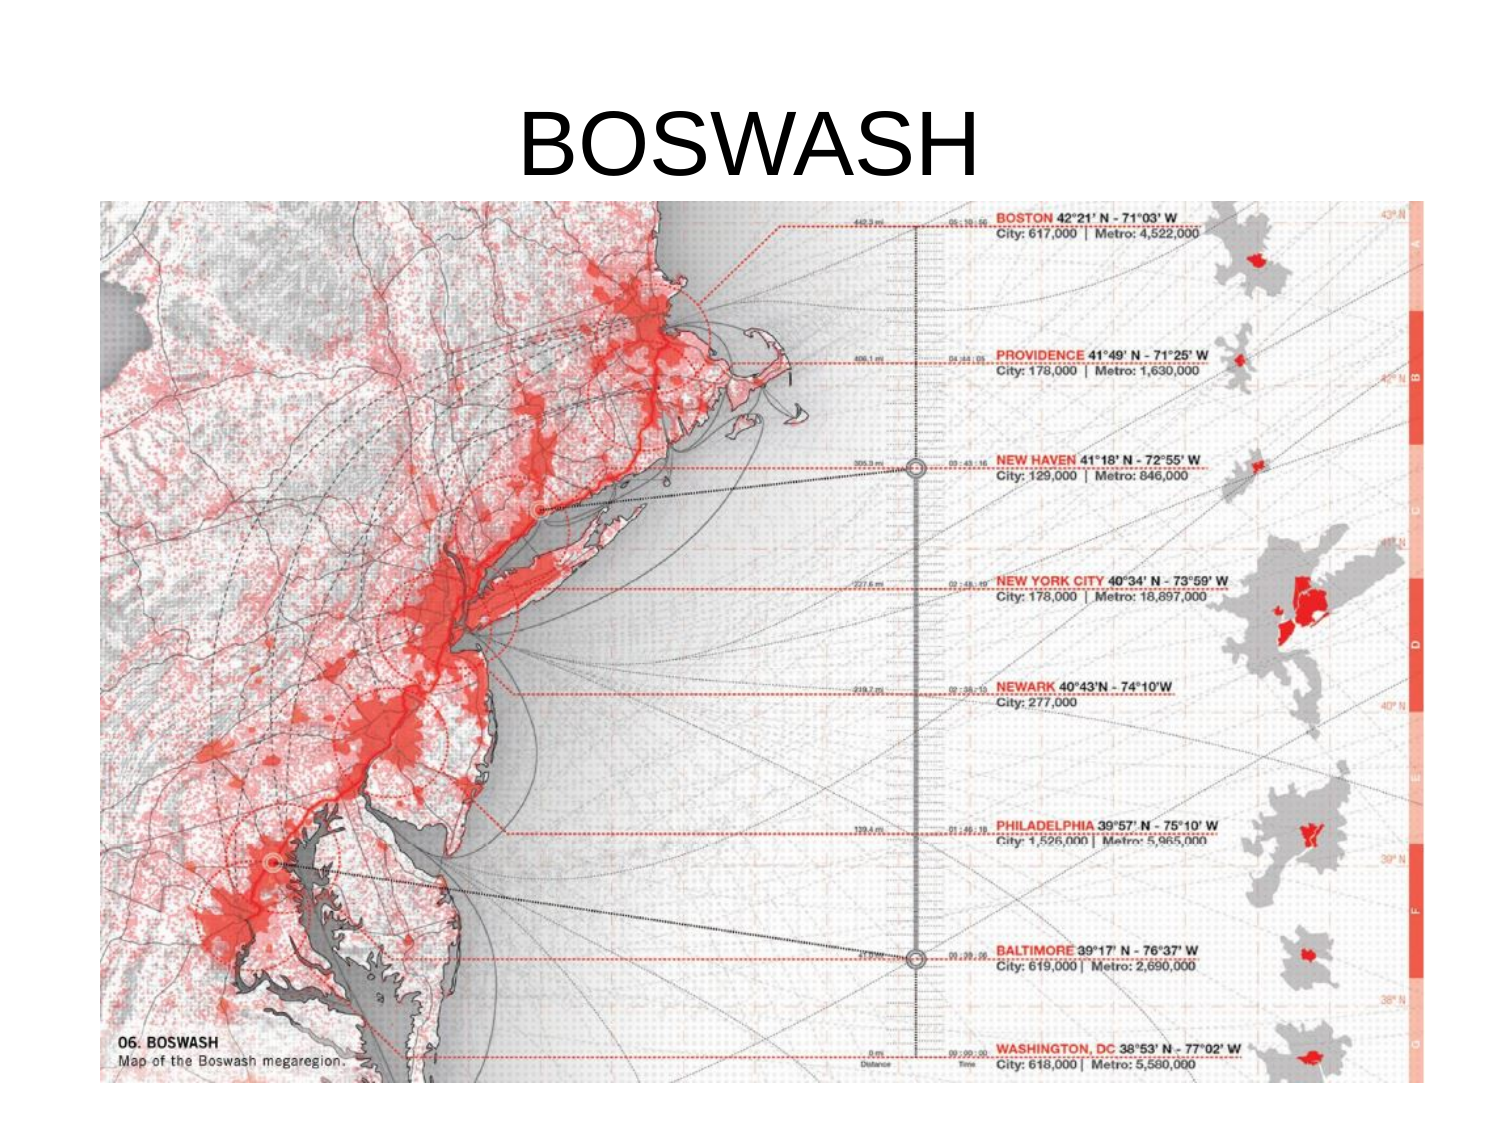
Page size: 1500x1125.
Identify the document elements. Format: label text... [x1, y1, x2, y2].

title BOSWASH [75, 45, 1425, 233]
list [100, 201, 1425, 1083]
